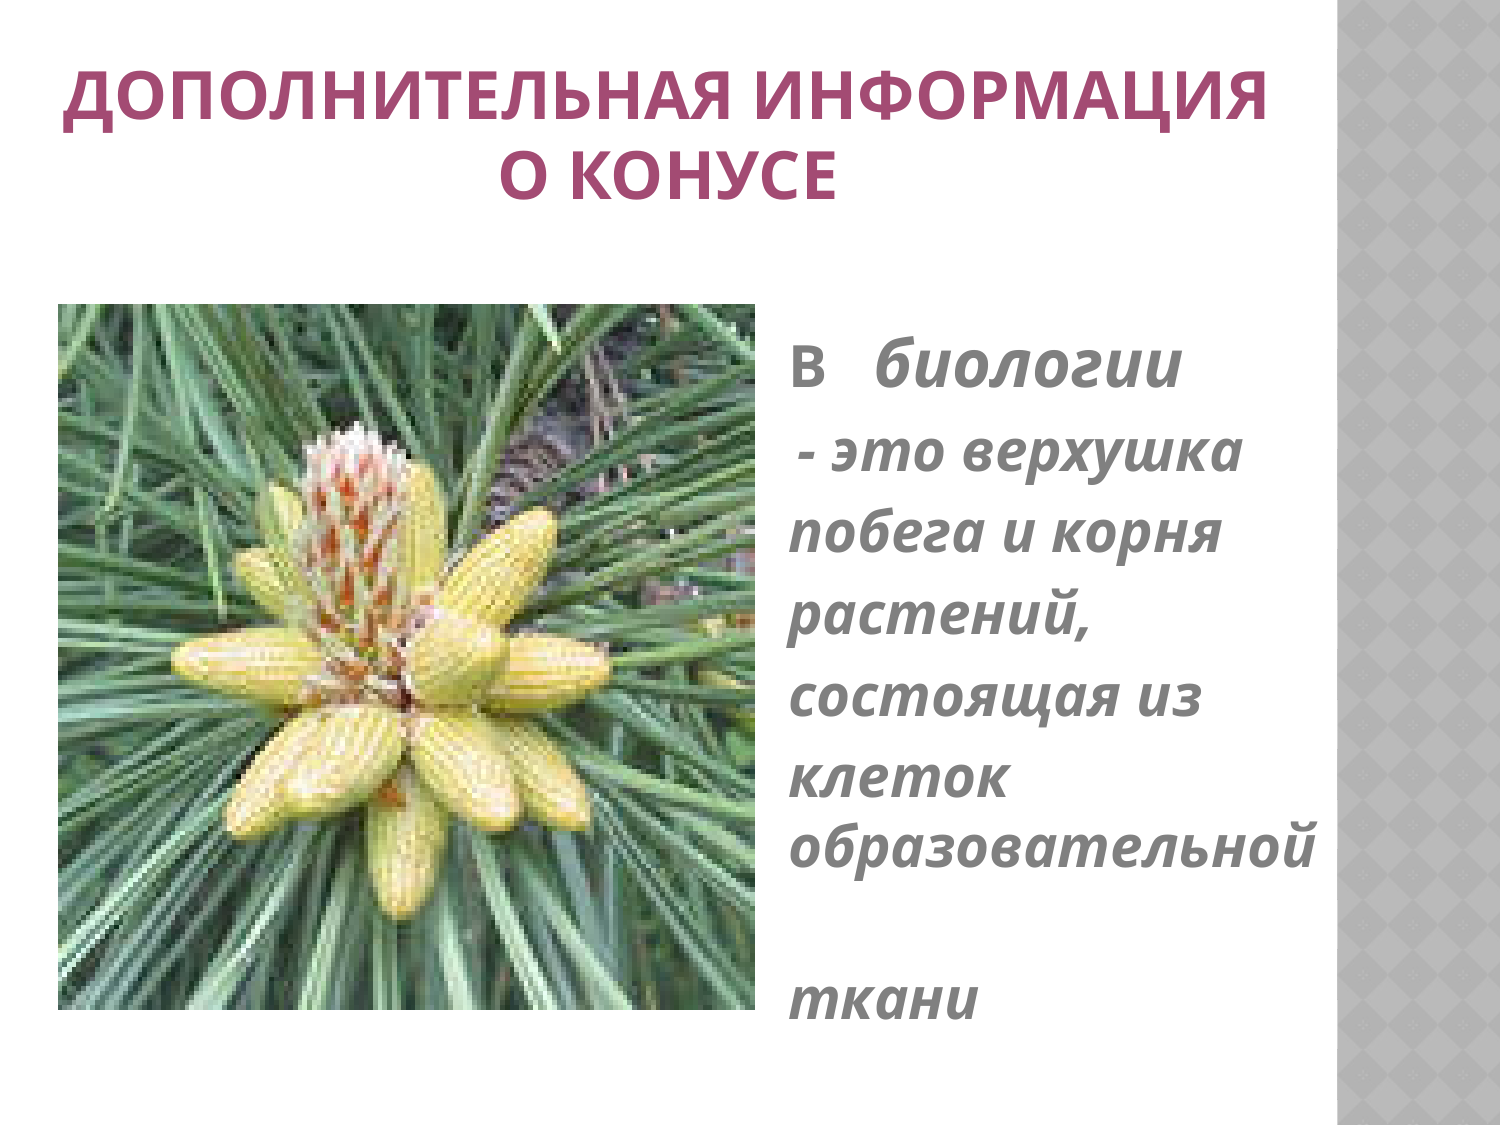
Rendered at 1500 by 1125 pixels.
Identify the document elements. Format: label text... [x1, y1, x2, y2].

picture [58, 304, 755, 1011]
title Дополнительная информация о конусе [0, 35, 1336, 213]
text_box В биологии - это верхушка побега и корня растений, состоящая из клеток образовательной ткани [773, 255, 1336, 1005]
